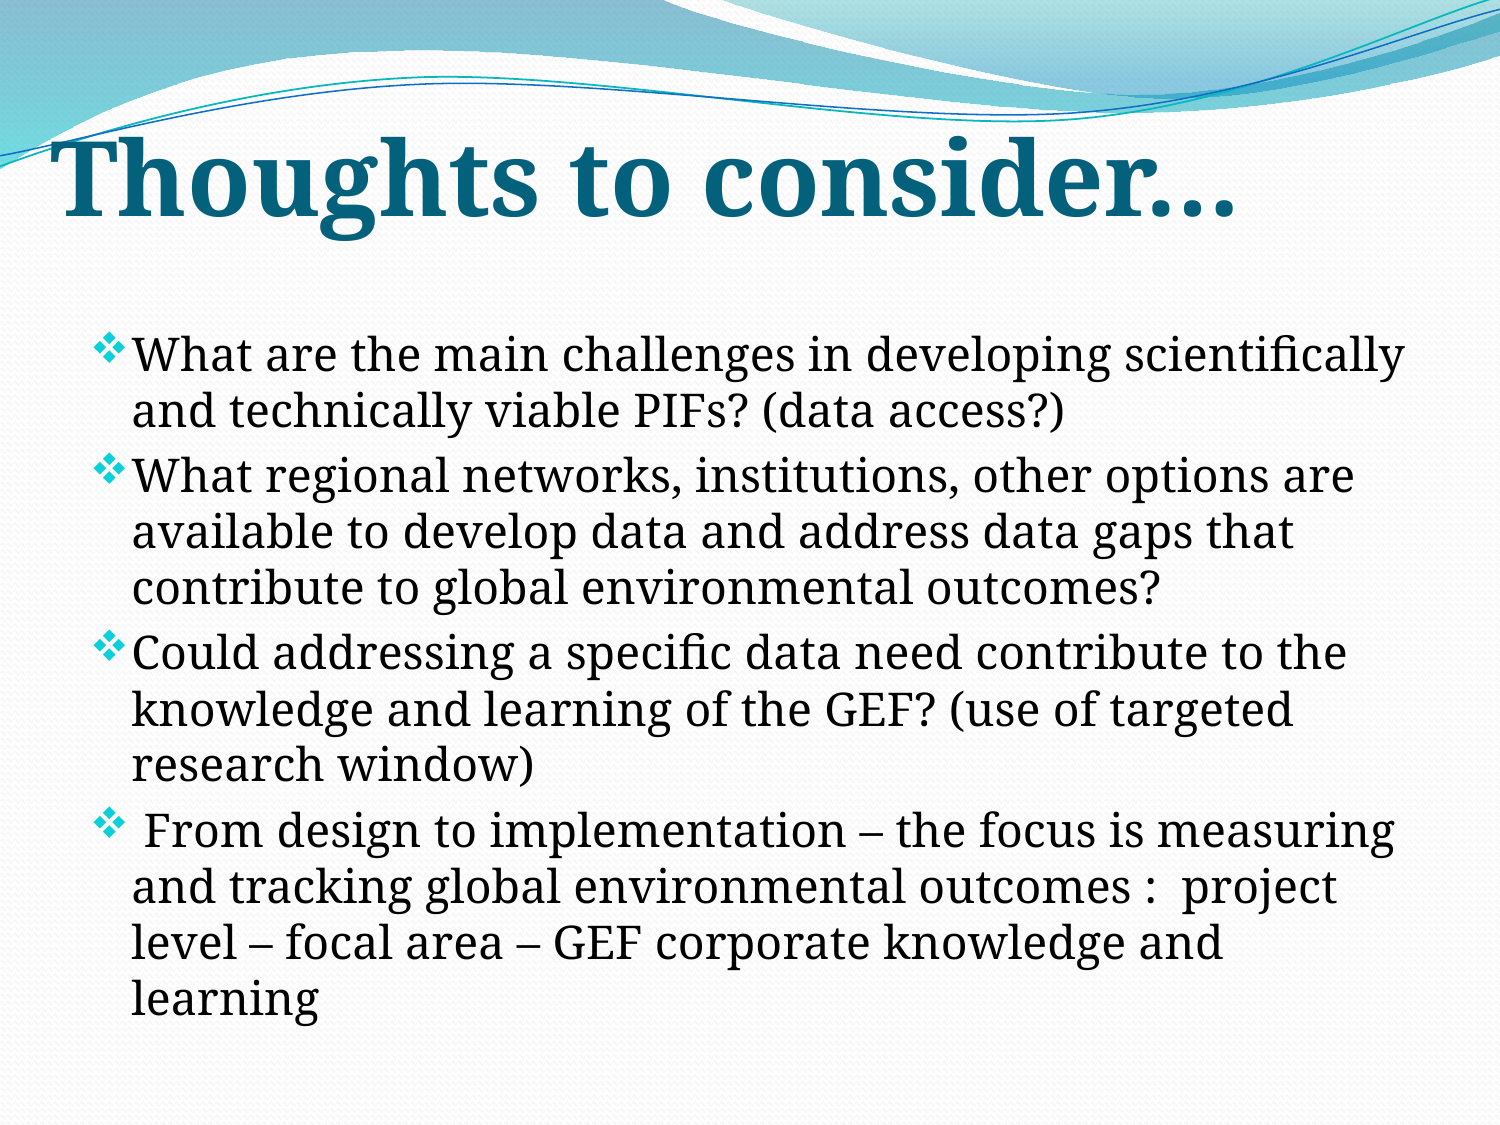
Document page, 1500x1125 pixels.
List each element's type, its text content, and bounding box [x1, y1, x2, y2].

title Thoughts to consider… [50, 50, 1400, 238]
list What are the main challenges in developing scientifically and technically viable PIFs? (data access?) What regional networks, institutions, other options are available to develop data and address data gaps that contribute to global environmental outcomes? Could addressing a specific data need contribute to the knowledge and learning of the GEF? (use of targeted research window) From design to implementation – the focus is measuring and tracking global environmental outcomes : project level – focal area – GEF corporate knowledge and learning [75, 317, 1425, 1038]
